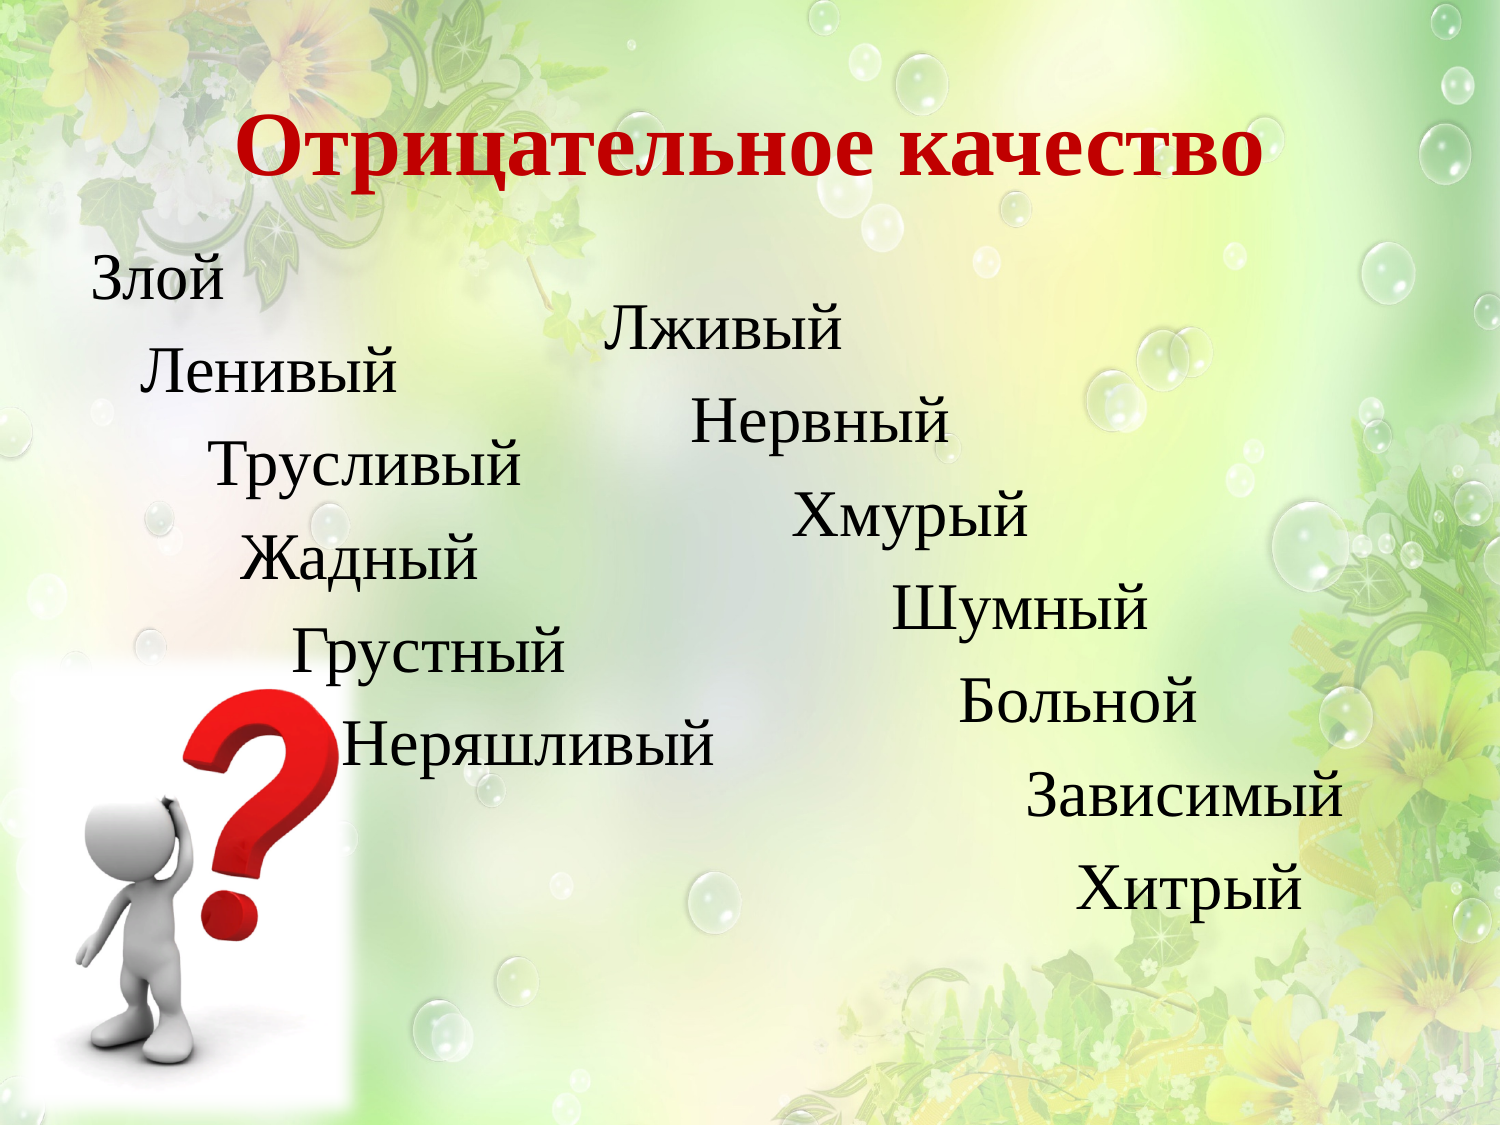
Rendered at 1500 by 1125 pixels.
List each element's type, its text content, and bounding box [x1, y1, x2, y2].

list Злой Ленивый Трусливый Жадный Грустный Неряшливый [75, 224, 738, 968]
list Лживый Нервный Хмурый Шумный Больной Зависимый Хитрый [575, 275, 1463, 1050]
title Отрицательное качество [75, 45, 1425, 233]
picture [0, 0, 1500, 1125]
